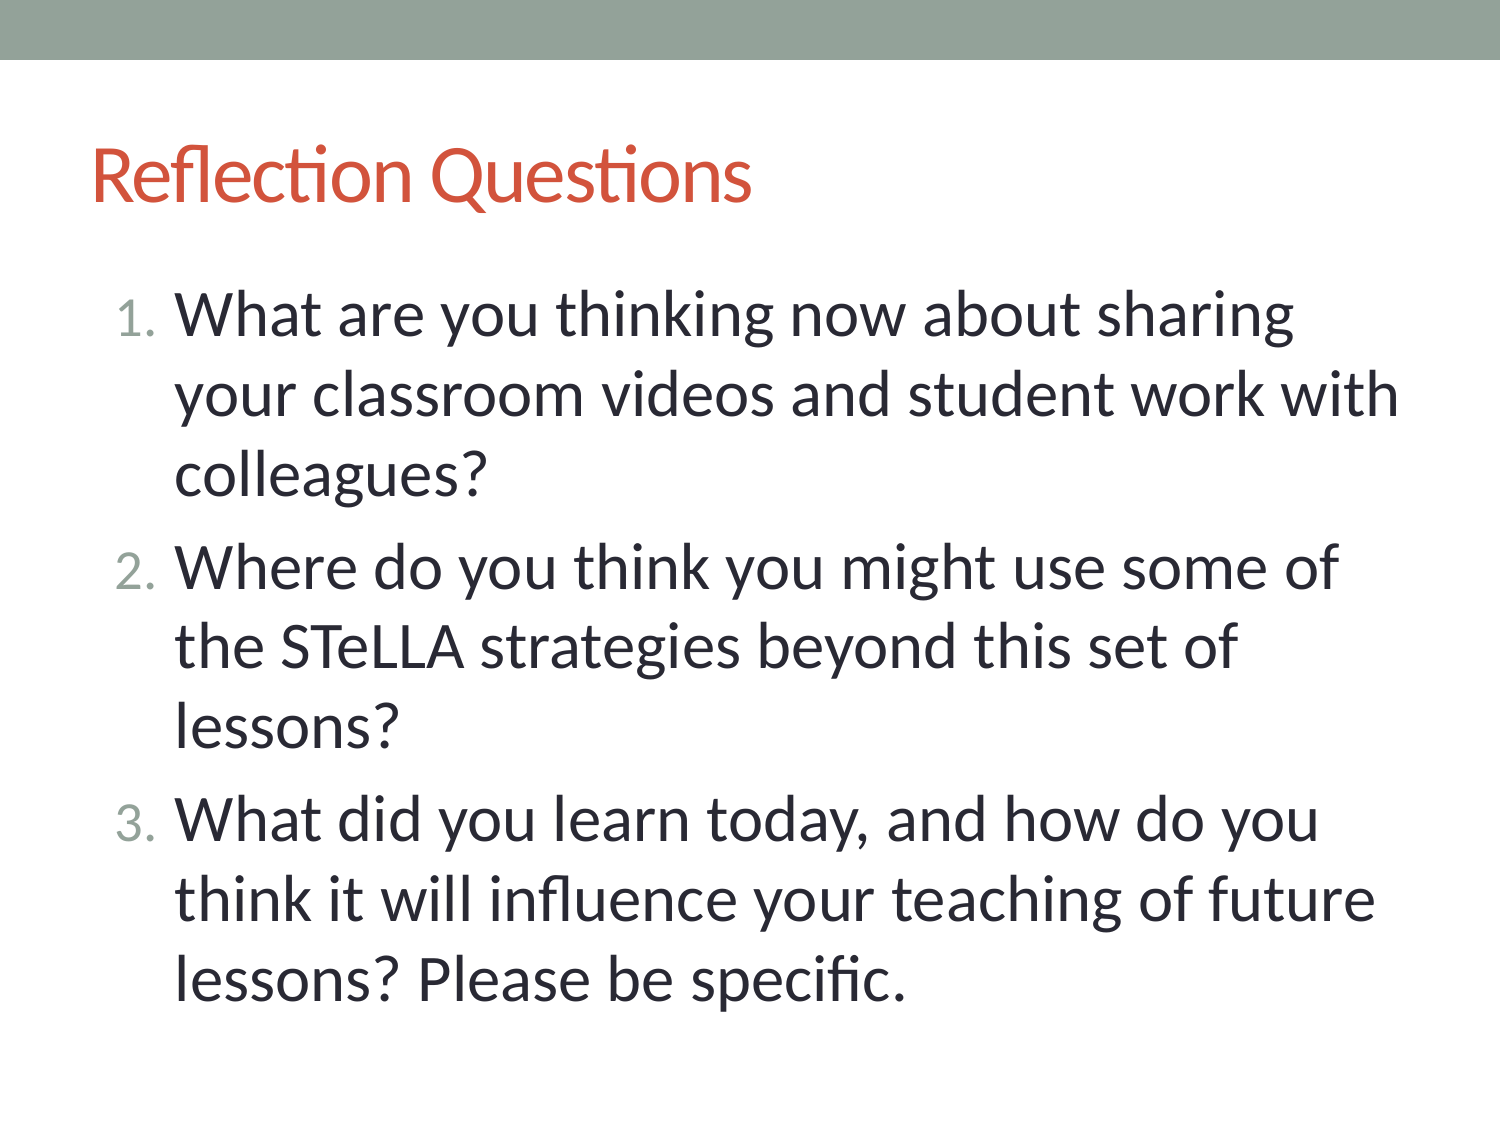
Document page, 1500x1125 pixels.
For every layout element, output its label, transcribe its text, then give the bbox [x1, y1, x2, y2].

title Reflection Questions [75, 87, 1425, 250]
list What are you thinking now about sharing your classroom videos and student work with colleagues? Where do you think you might use some of the STeLLA strategies beyond this set of lessons? What did you learn today, and how do you think it will influence your teaching of future lessons? Please be specific. [99, 262, 1425, 1063]
